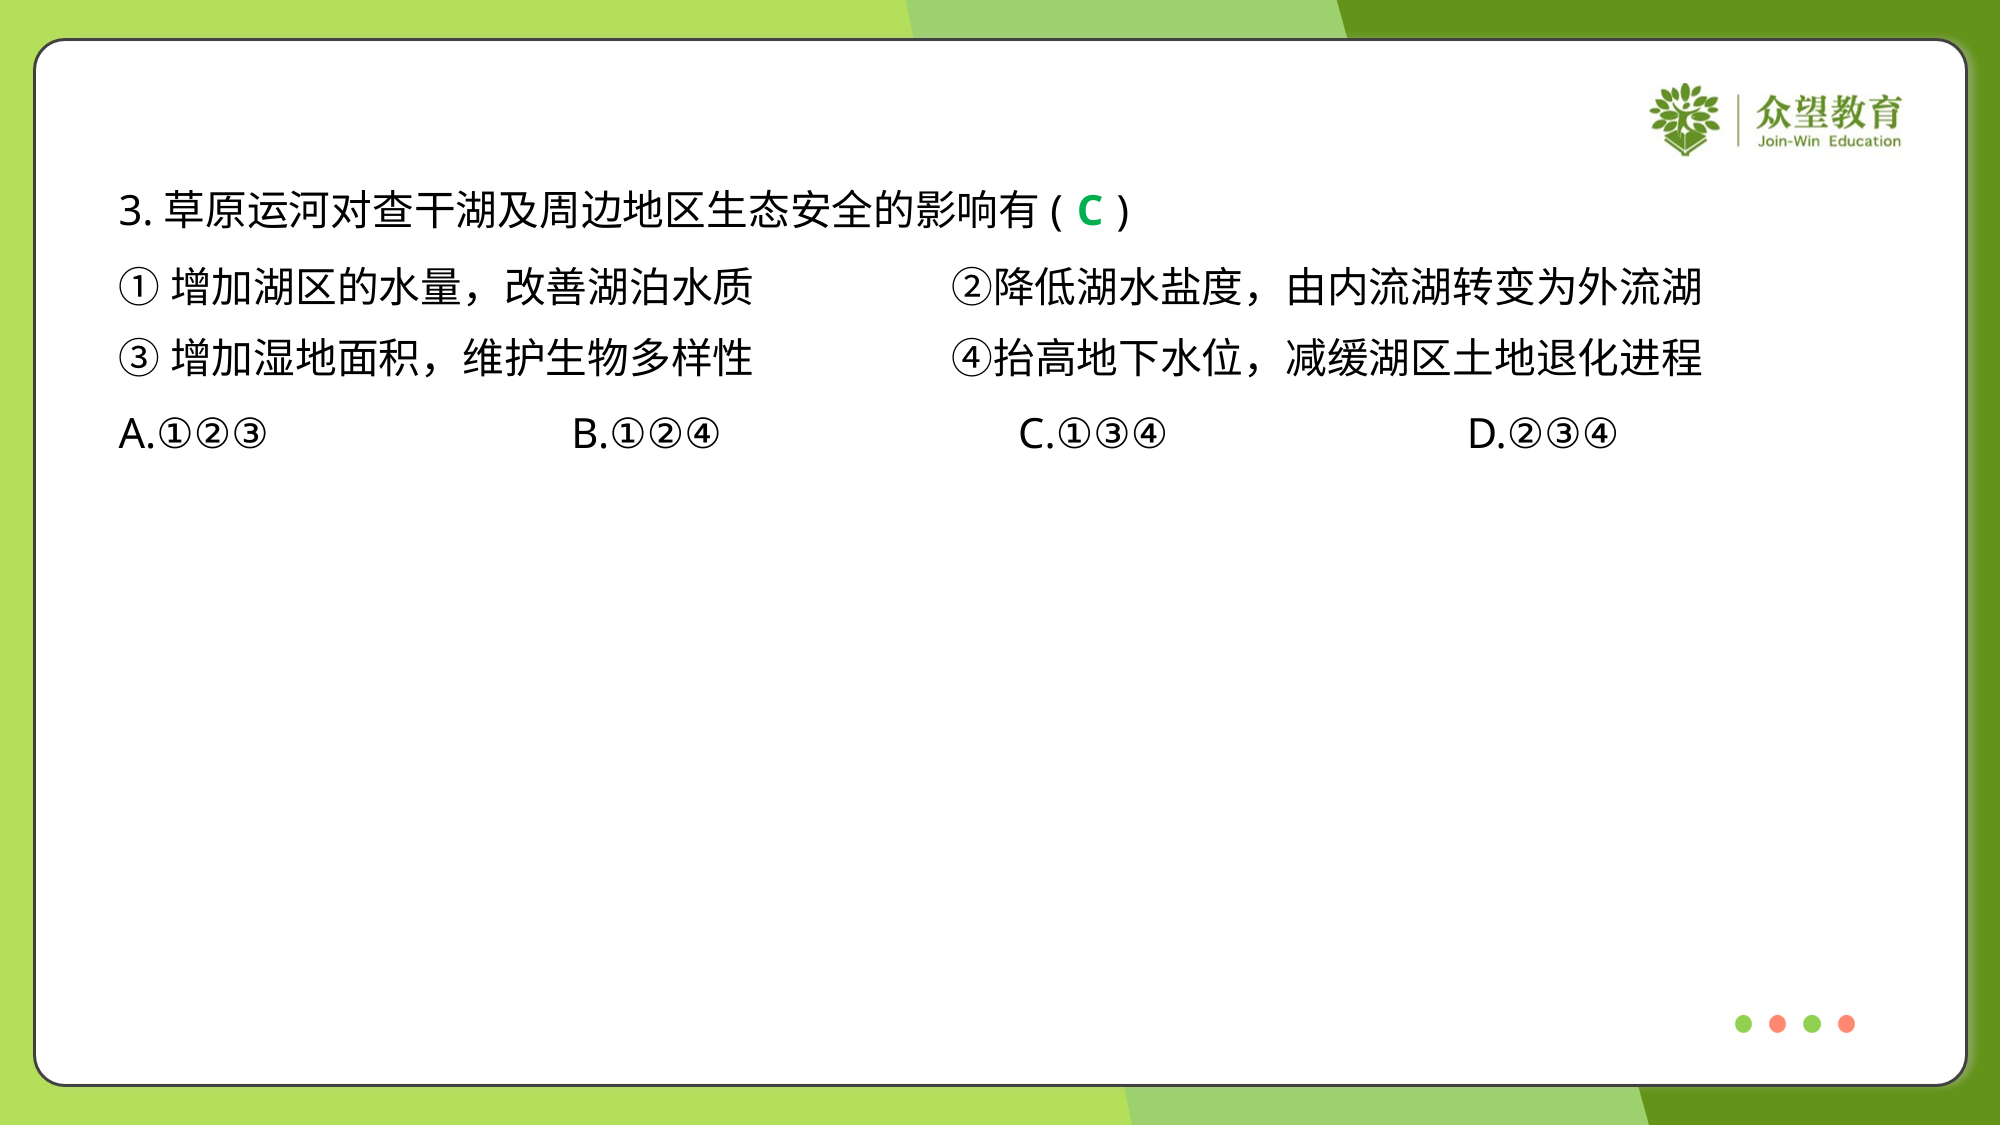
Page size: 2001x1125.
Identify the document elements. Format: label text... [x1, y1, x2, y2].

text_box 3.草原运河对查干湖及周边地区生态安全的影响有( ) [118, 158, 1060, 226]
text_box A.①②③ B.①②④ C.①③④ D.②③④ [118, 381, 1883, 448]
text_box ①增加湖区的水量，改善湖泊水质 ②降低湖水盐度，由内流湖转变为外流湖 ③增加湿地面积，维护生物多样性 ④抬高地下水位，减缓湖区土地退化进程 [118, 235, 1883, 374]
picture [0, 0, 2000, 1125]
text_box C [1060, 158, 1120, 226]
text_box 3.草原运河对查干湖及周边地区生态安全的影响有( ) [1120, 158, 1883, 226]
